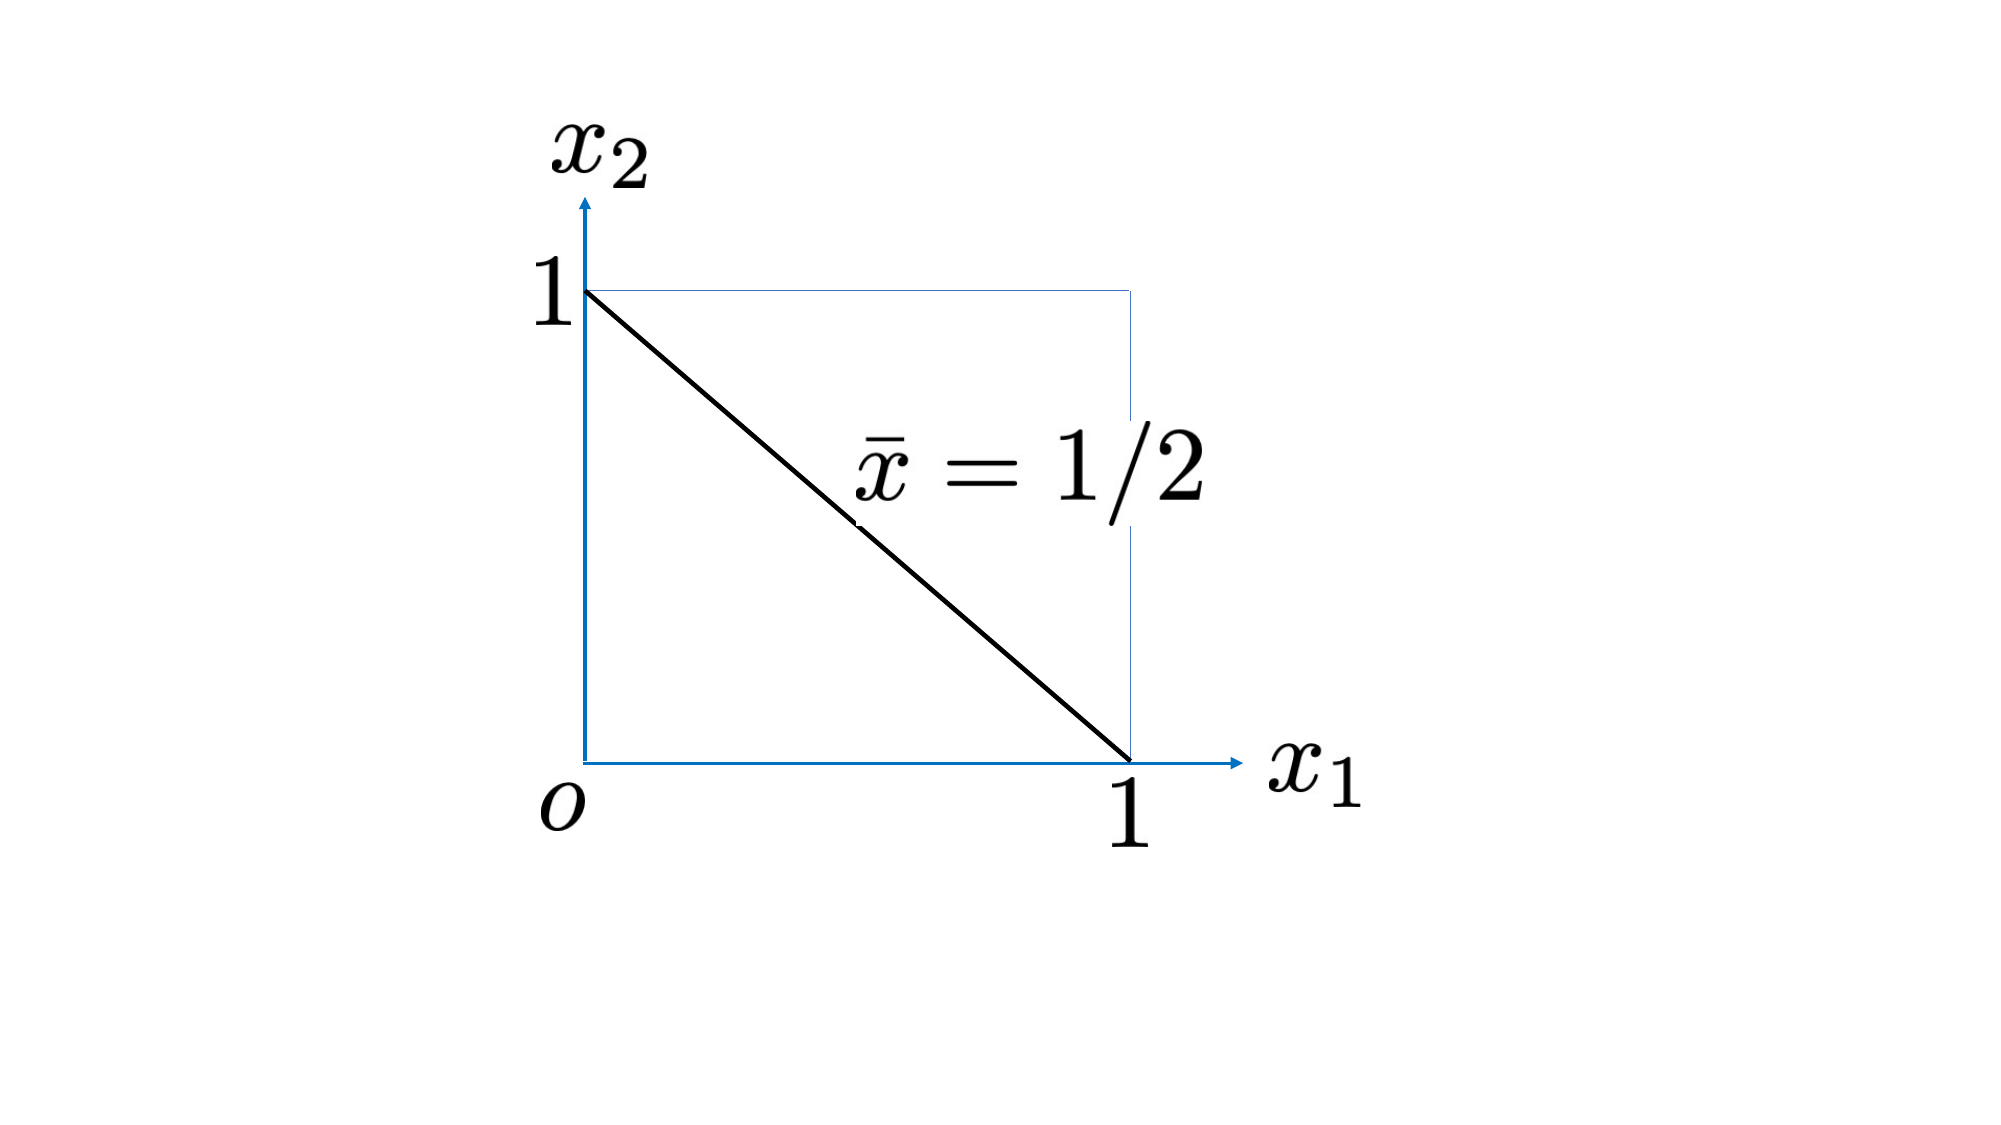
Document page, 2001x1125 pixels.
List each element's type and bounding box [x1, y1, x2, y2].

picture [1269, 743, 1361, 807]
text_box [584, 290, 1131, 762]
picture [856, 421, 1203, 526]
picture [541, 782, 585, 831]
picture [536, 256, 572, 325]
picture [552, 124, 647, 188]
picture [1112, 777, 1149, 847]
